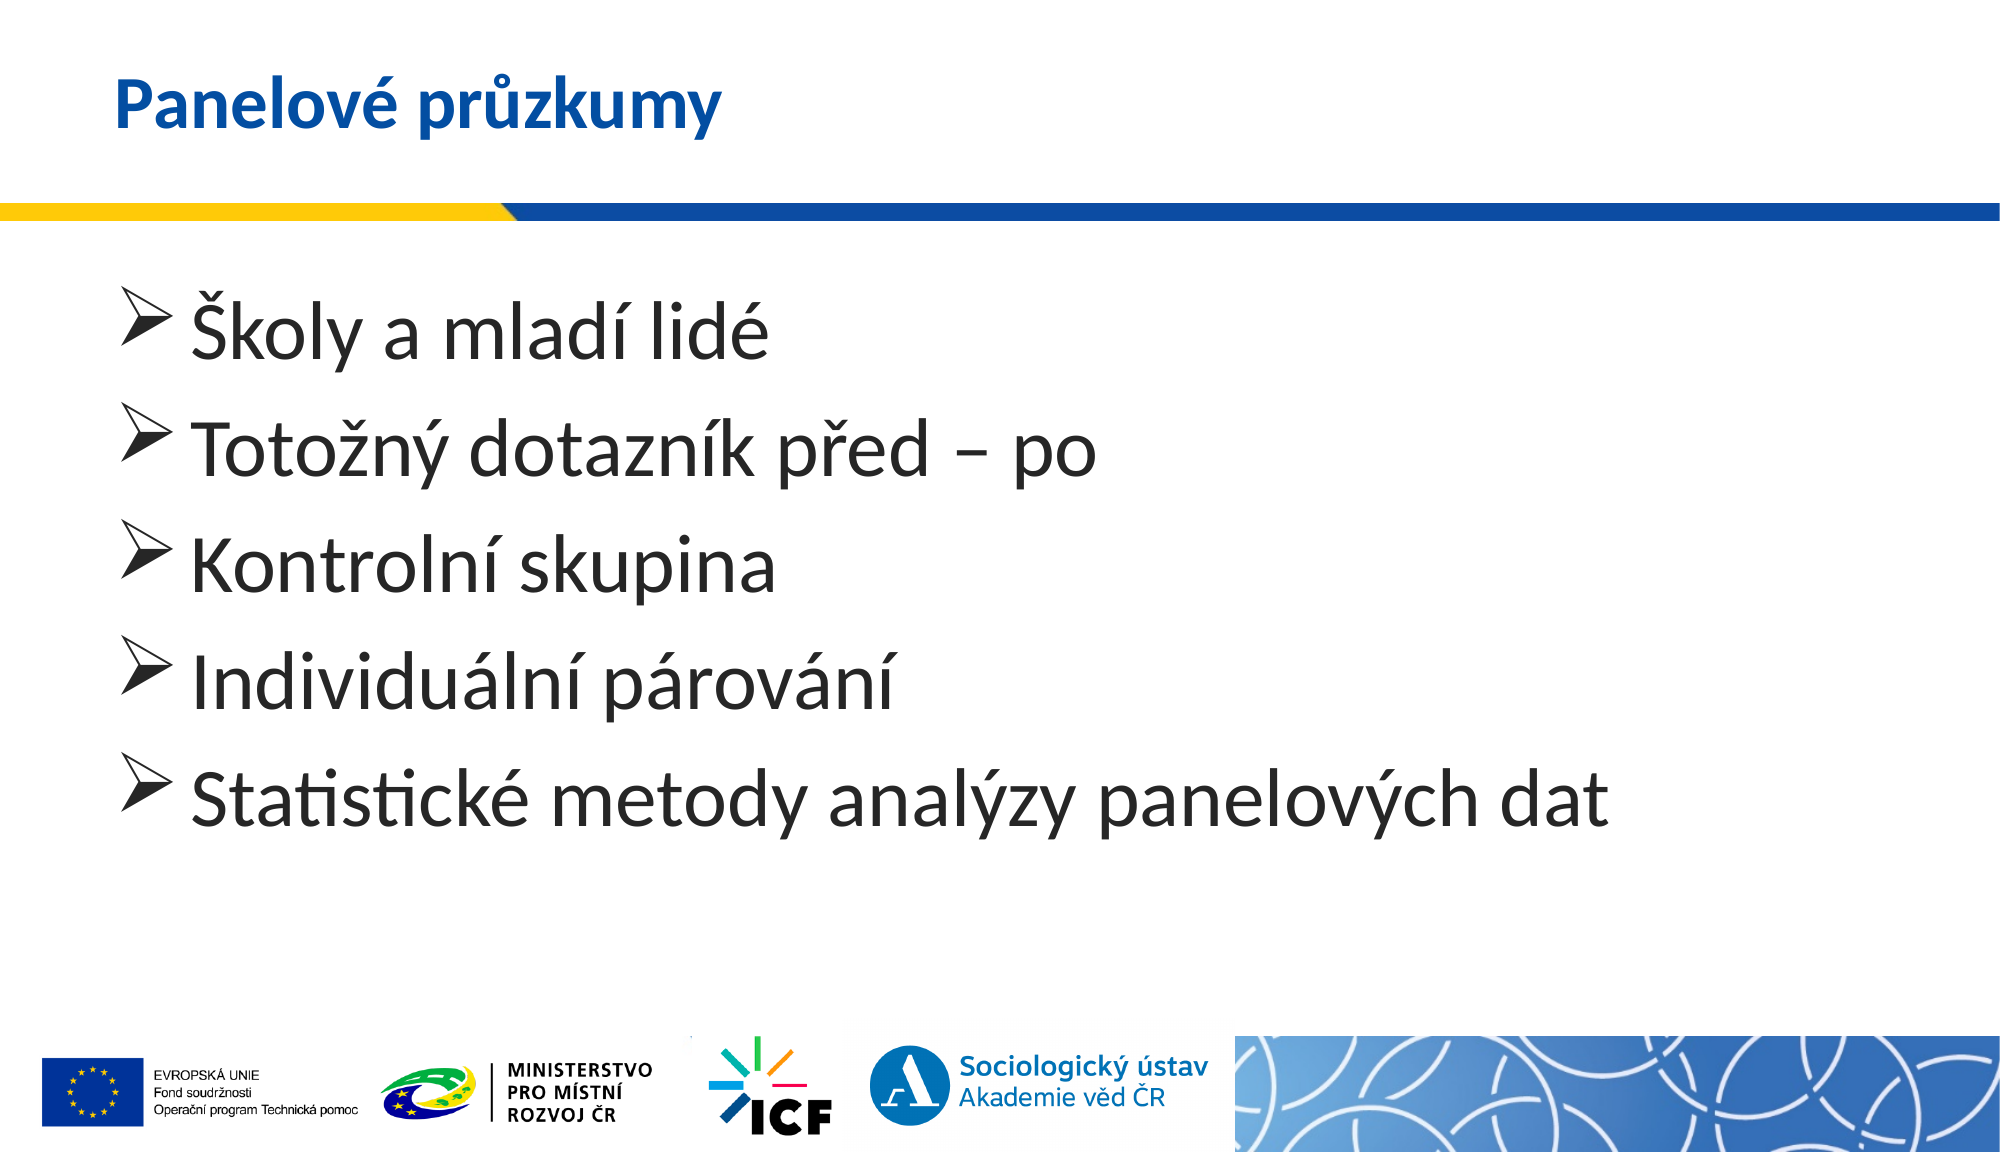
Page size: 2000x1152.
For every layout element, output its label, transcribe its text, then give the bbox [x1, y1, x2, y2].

picture [0, 203, 2000, 221]
list Školy a mladí lidé Totožný dotazník před – po Kontrolní skupina Individuální párování Statistické metody analýzy panelových dat [99, 268, 1900, 1029]
title Panelové průzkumy [99, 46, 1900, 198]
picture [19, 1035, 674, 1149]
picture [680, 1018, 2000, 1152]
